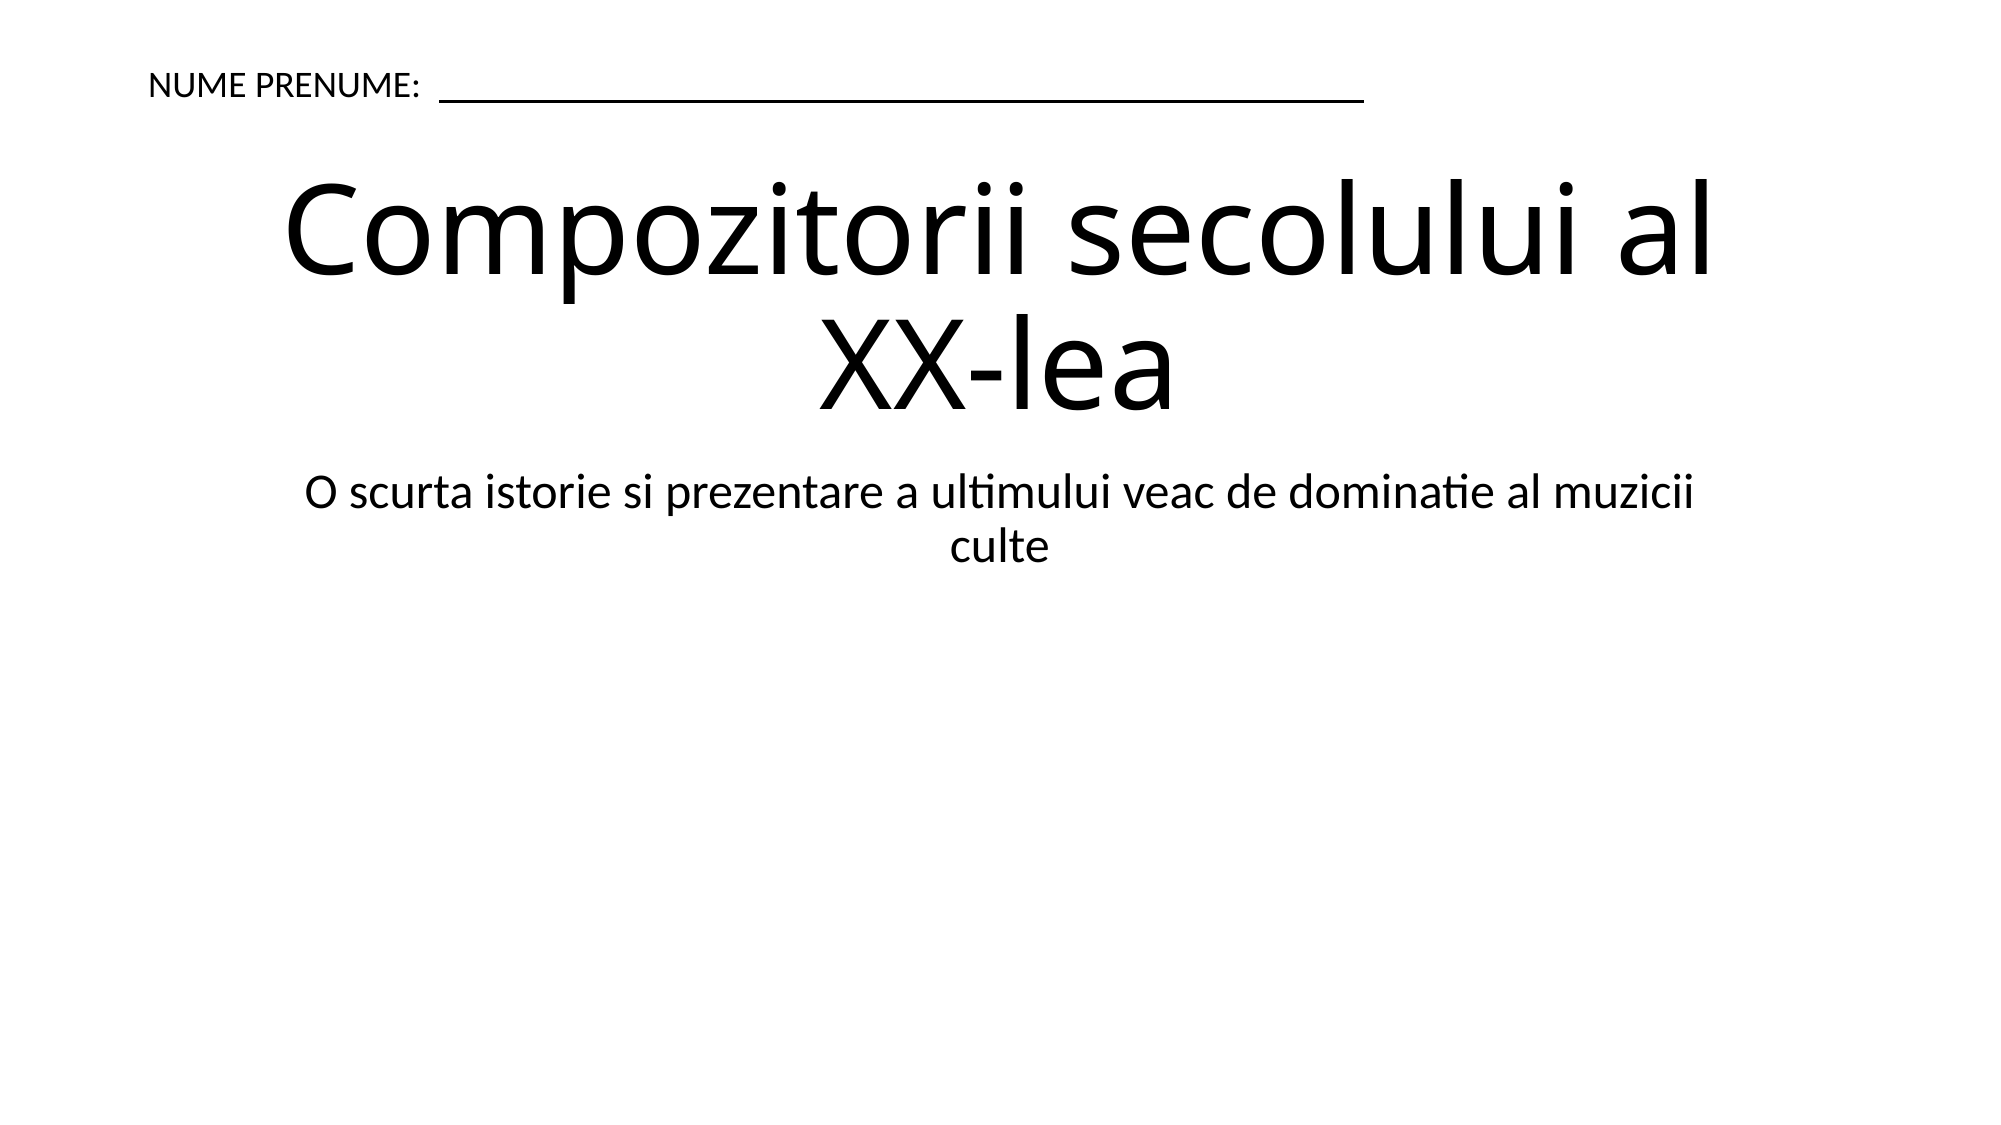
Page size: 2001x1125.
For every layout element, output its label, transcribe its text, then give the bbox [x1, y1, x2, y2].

title Compozitorii secolului al XX-lea [249, 112, 1750, 444]
subtitle O scurta istorie si prezentare a ultimului veac de dominatie al muzicii culte [249, 457, 1750, 730]
text_box NUME PRENUME: [133, 52, 1397, 112]
